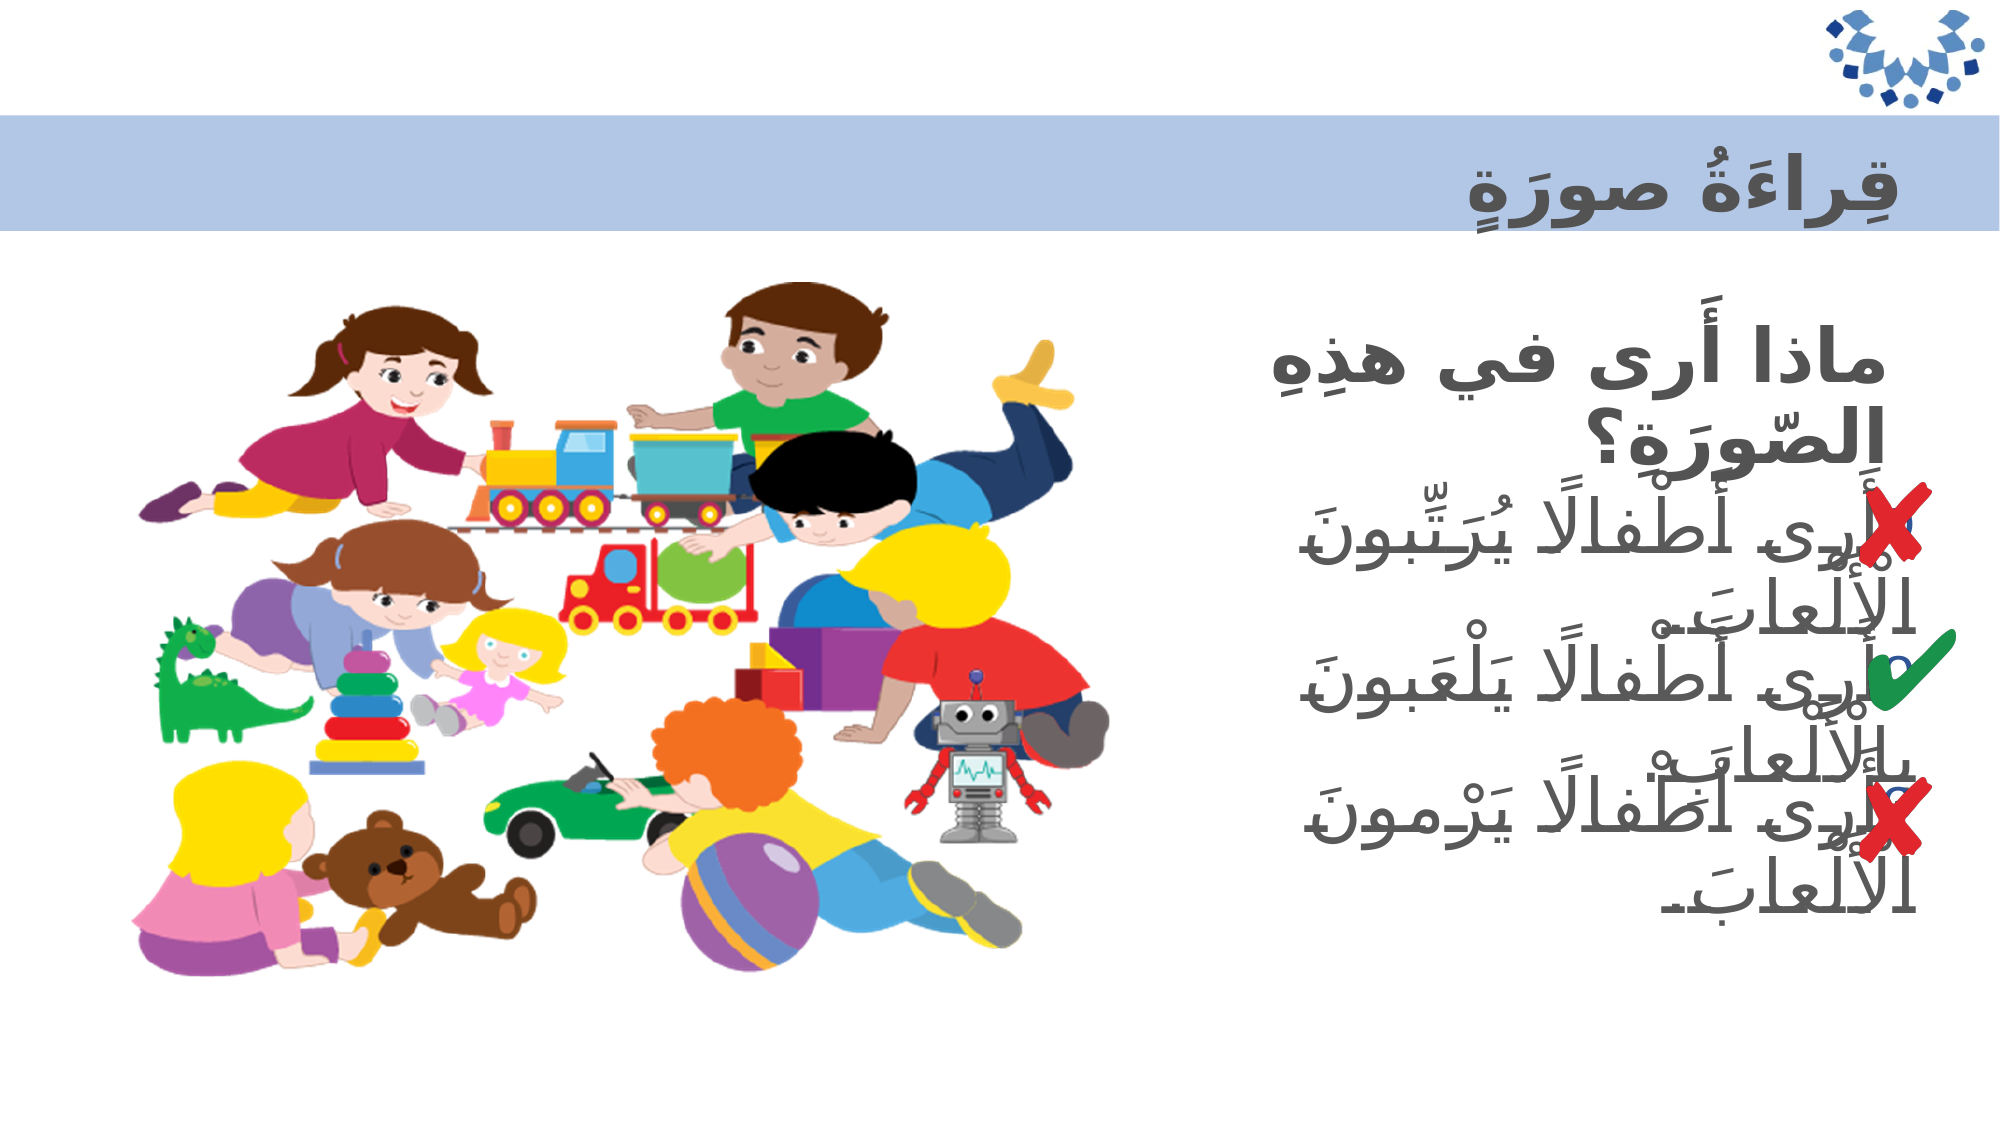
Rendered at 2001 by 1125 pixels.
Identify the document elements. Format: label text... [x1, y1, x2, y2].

text_box أَرى أَطْفالًا يُرَتِّبونَ الْأَلْعابَ. [1217, 481, 1932, 600]
picture [1816, 10, 1992, 114]
text_box ماذا أَرى في هذِهِ الصّورَةِ؟ [1228, 309, 1943, 429]
picture [1859, 777, 1932, 863]
picture [1868, 629, 1956, 711]
picture [131, 282, 1110, 977]
text_box أَرى أَطْفالًا يَلْعَبونَ بِالْأَلْعابِ. [1217, 629, 1932, 749]
text_box أَرى أَطْفالًا يَرْمونَ الْأَلْعابَ. [1115, 760, 1932, 879]
text_box قِراءَةُ صورَةٍ [0, 113, 1919, 240]
text_box [1919, 114, 2000, 232]
picture [1859, 482, 1932, 568]
